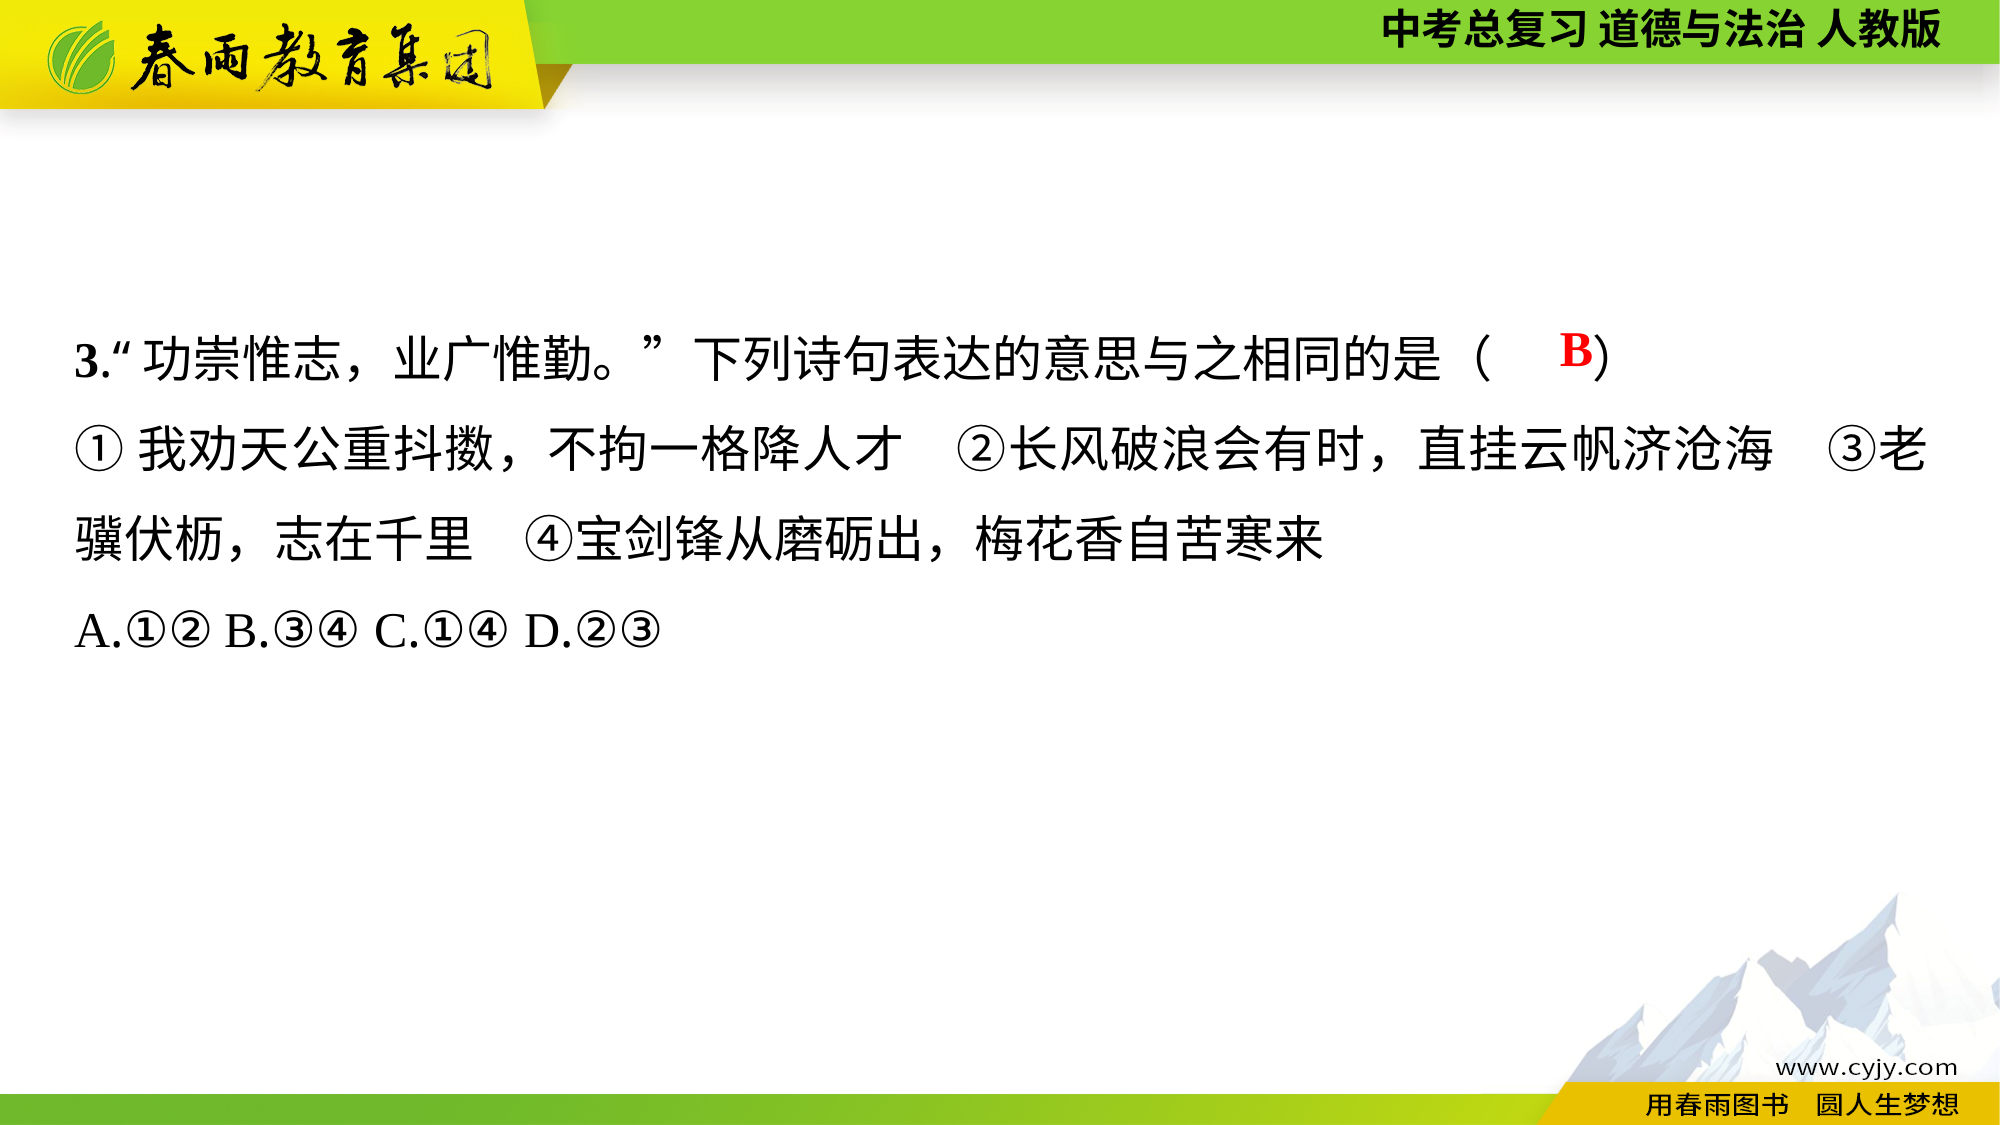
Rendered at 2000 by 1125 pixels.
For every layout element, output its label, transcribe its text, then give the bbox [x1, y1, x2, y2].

text_box B [1545, 308, 1609, 384]
list 3.“功崇惟志，业广惟勤。”下列诗句表达的意思与之相同的是（ ） ①我劝天公重抖擞，不拘一格降人才 ②长风破浪会有时，直挂云帆济沧海 ③老骥伏枥，志在千里 ④宝剑锋从磨砺出，梅花香自苦寒来 A.①② B.③④ C.①④ D.②③ [59, 289, 1944, 657]
picture [0, 0, 2000, 1125]
